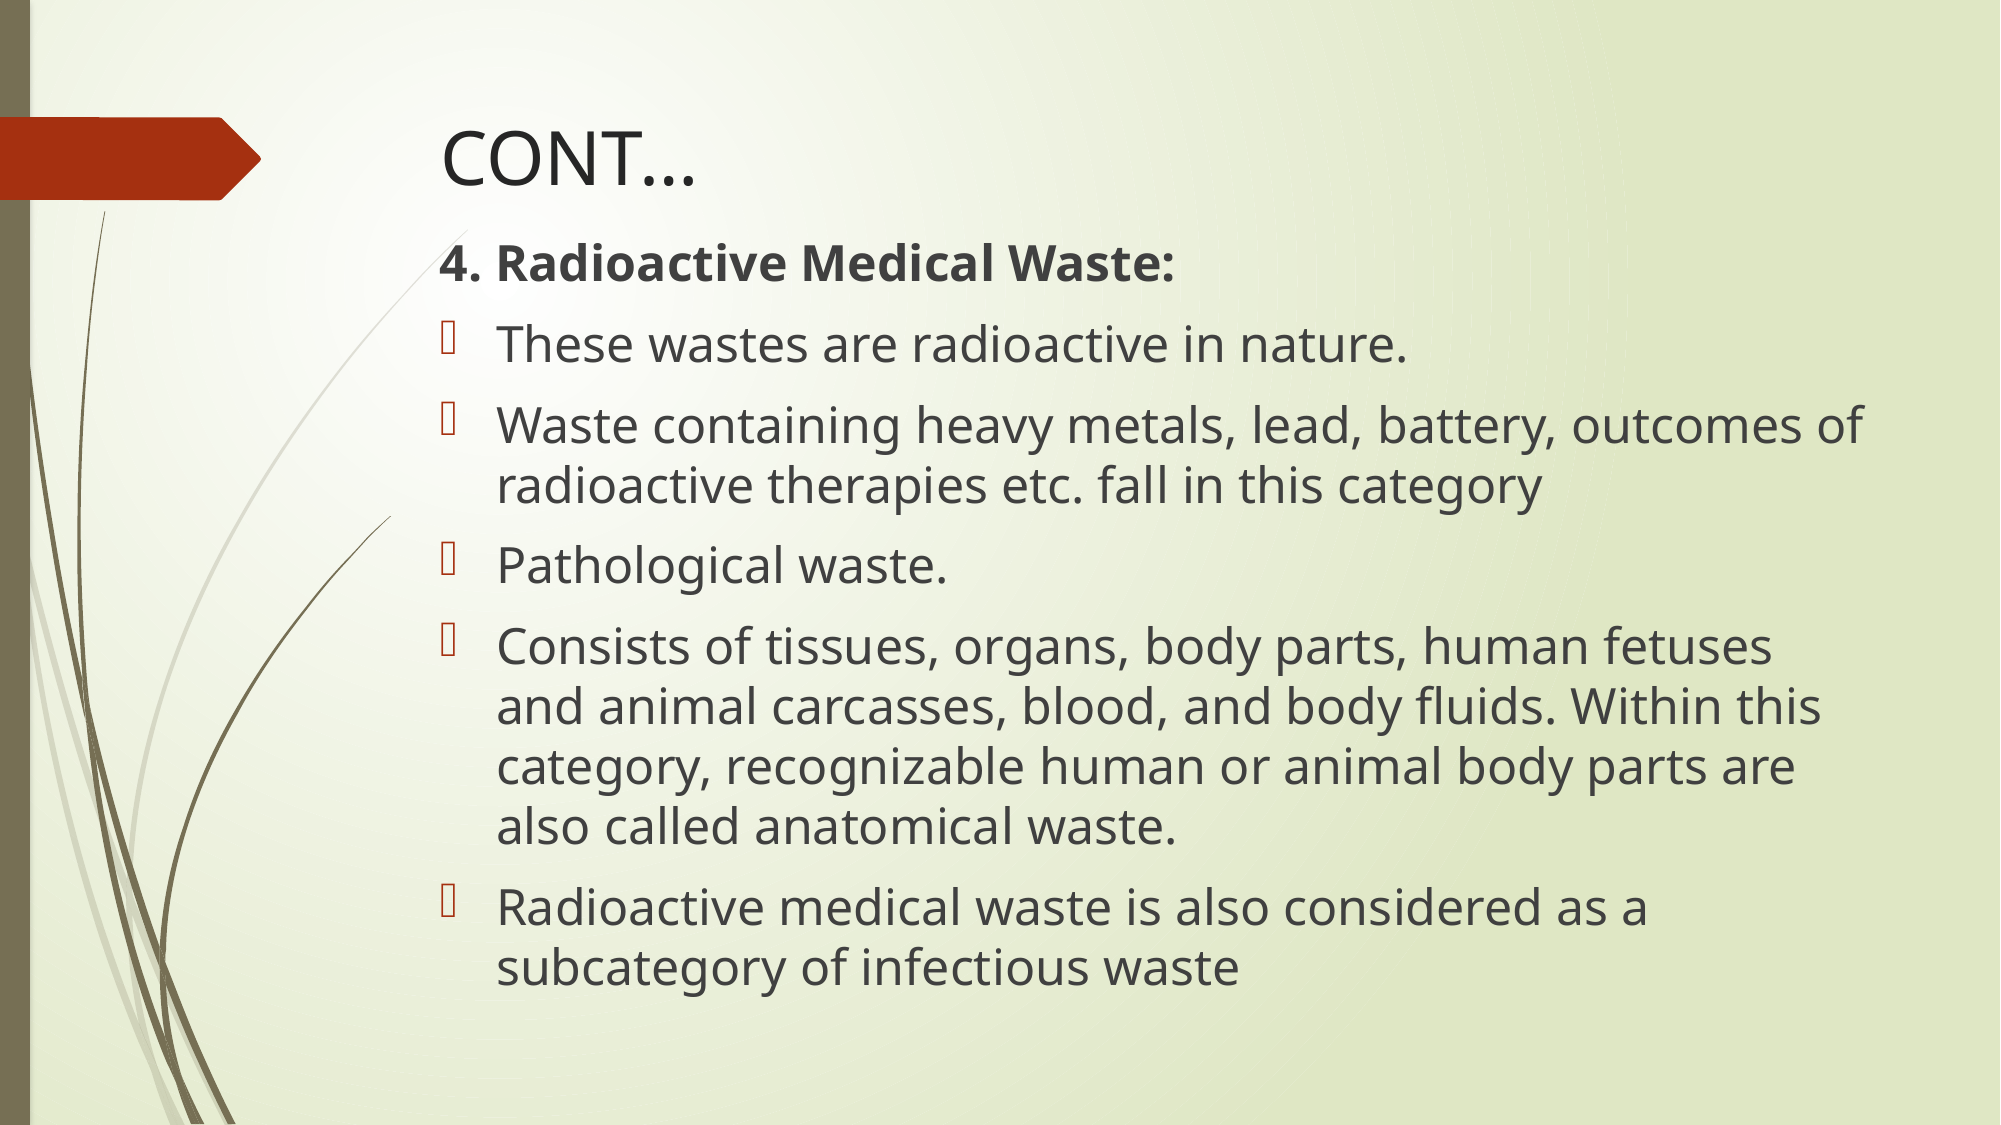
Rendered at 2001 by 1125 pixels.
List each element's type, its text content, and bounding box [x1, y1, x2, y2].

title CONT… [425, 102, 1888, 223]
list 4. Radioactive Medical Waste: These wastes are radioactive in nature. Waste containing heavy metals, lead, battery, outcomes of radioactive therapies etc. fall in this category Pathological waste. Consists of tissues, organs, body parts, human fetuses and animal carcasses, blood, and body fluids. Within this category, recognizable human or animal body parts are also called anatomical waste. Radioactive medical waste is also considered as a subcategory of infectious waste [424, 223, 1888, 1101]
